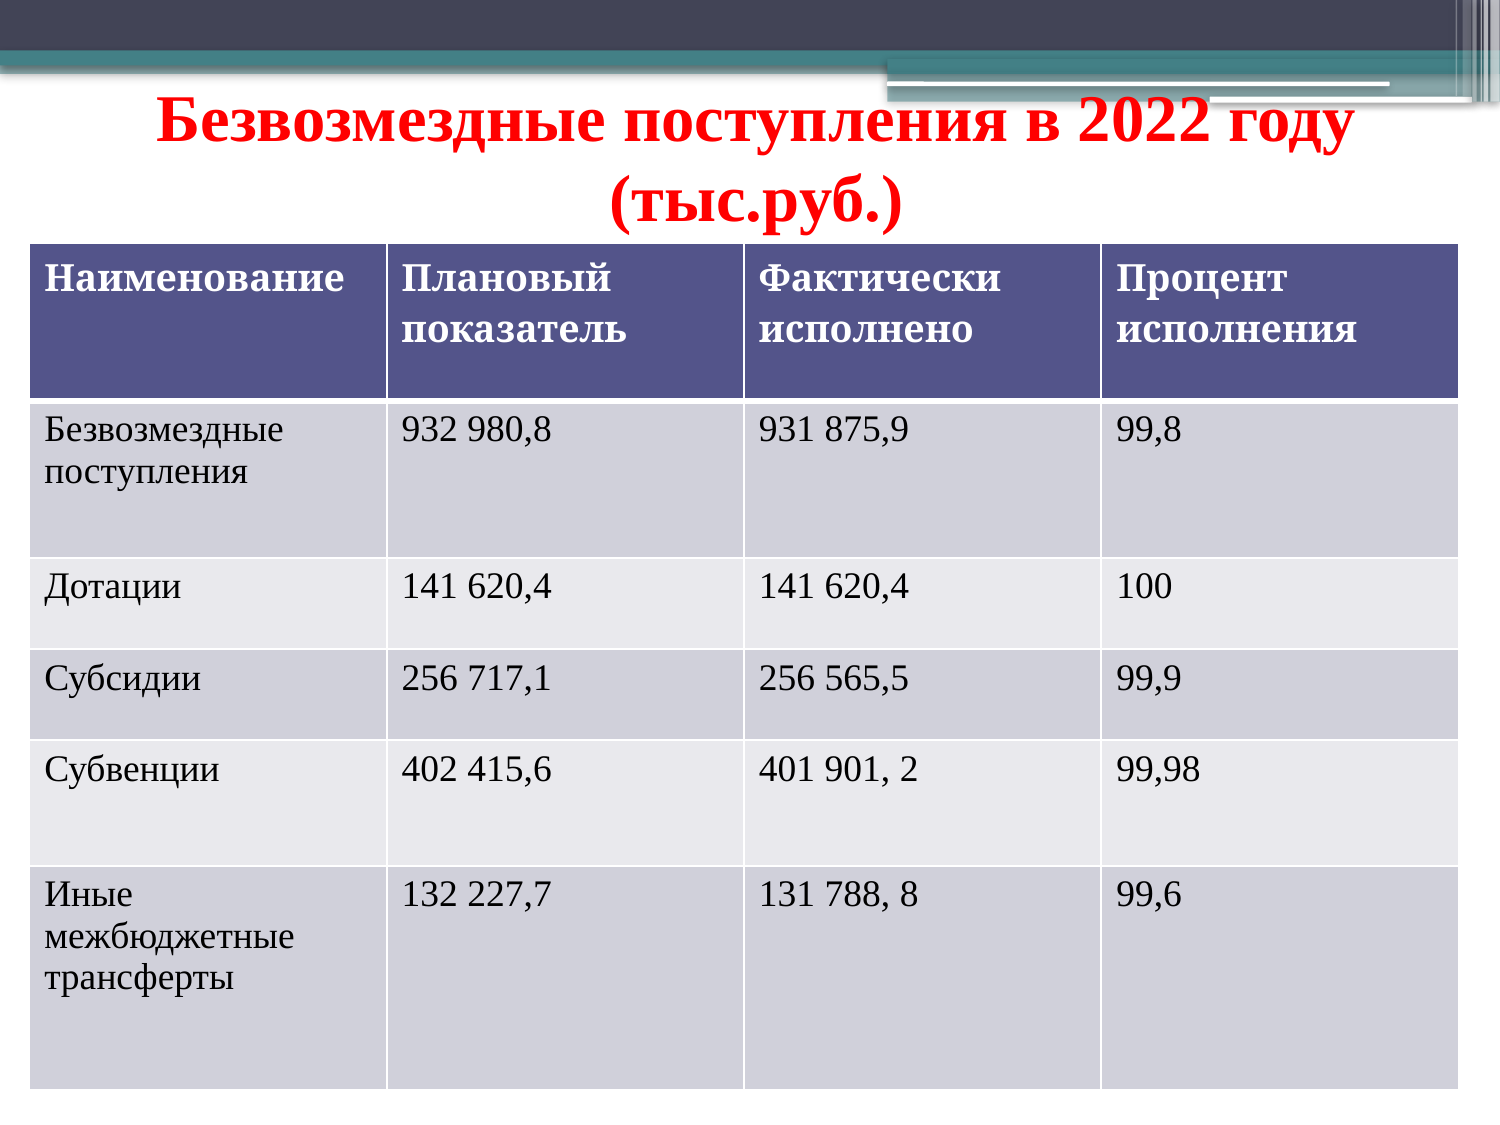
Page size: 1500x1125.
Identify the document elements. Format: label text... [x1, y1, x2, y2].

title Безвозмездные поступления в 2022 году (тыс.руб.) [88, 101, 1425, 209]
table_cell 256 565,5 [745, 650, 1100, 739]
table_cell 141 620,4 [745, 559, 1100, 648]
table_cell 401 901, 2 [745, 741, 1100, 865]
table_cell Дотации [30, 559, 386, 648]
table_header Фактически исполнено [745, 244, 1100, 398]
table_cell 932 980,8 [388, 404, 743, 557]
table_cell Безвозмездные поступления [30, 404, 386, 557]
table_cell 402 415,6 [388, 741, 743, 865]
table_cell 100 [1102, 559, 1458, 648]
table_cell 132 227,7 [388, 867, 743, 1089]
table_cell 256 717,1 [388, 650, 743, 739]
table_cell Субсидии [30, 650, 386, 739]
table_cell 99,98 [1102, 741, 1458, 865]
table_cell 99,9 [1102, 650, 1458, 739]
table_cell 931 875,9 [745, 404, 1100, 557]
table_header Плановый показатель [388, 244, 743, 398]
table_cell 141 620,4 [388, 559, 743, 648]
table_cell 131 788, 8 [745, 867, 1100, 1089]
table_cell Иные межбюджетные трансферты [30, 867, 386, 1089]
table_cell Субвенции [30, 741, 386, 865]
table_header Наименование [30, 244, 386, 398]
table_cell 99,6 [1102, 867, 1458, 1089]
table_cell 99,8 [1102, 404, 1458, 557]
table_header Процент исполнения [1102, 244, 1458, 398]
